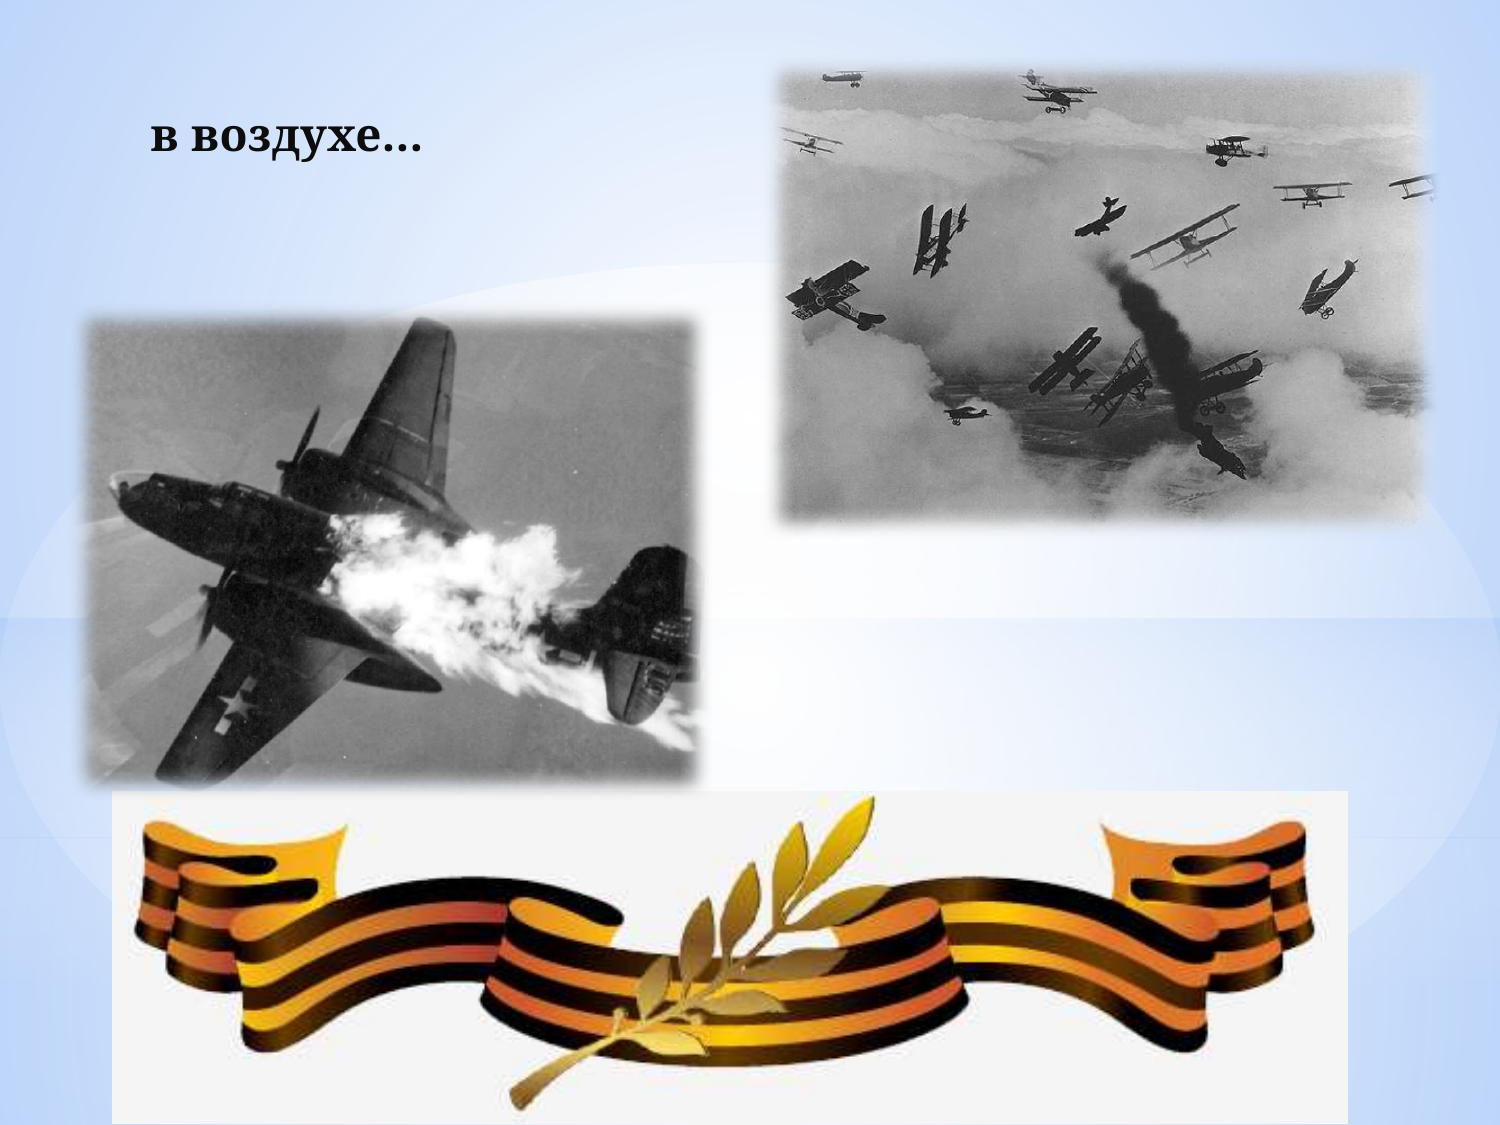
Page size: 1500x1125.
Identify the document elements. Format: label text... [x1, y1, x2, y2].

title в воздухе… [0, 42, 455, 145]
picture [761, 54, 1442, 541]
picture [67, 301, 1348, 1124]
